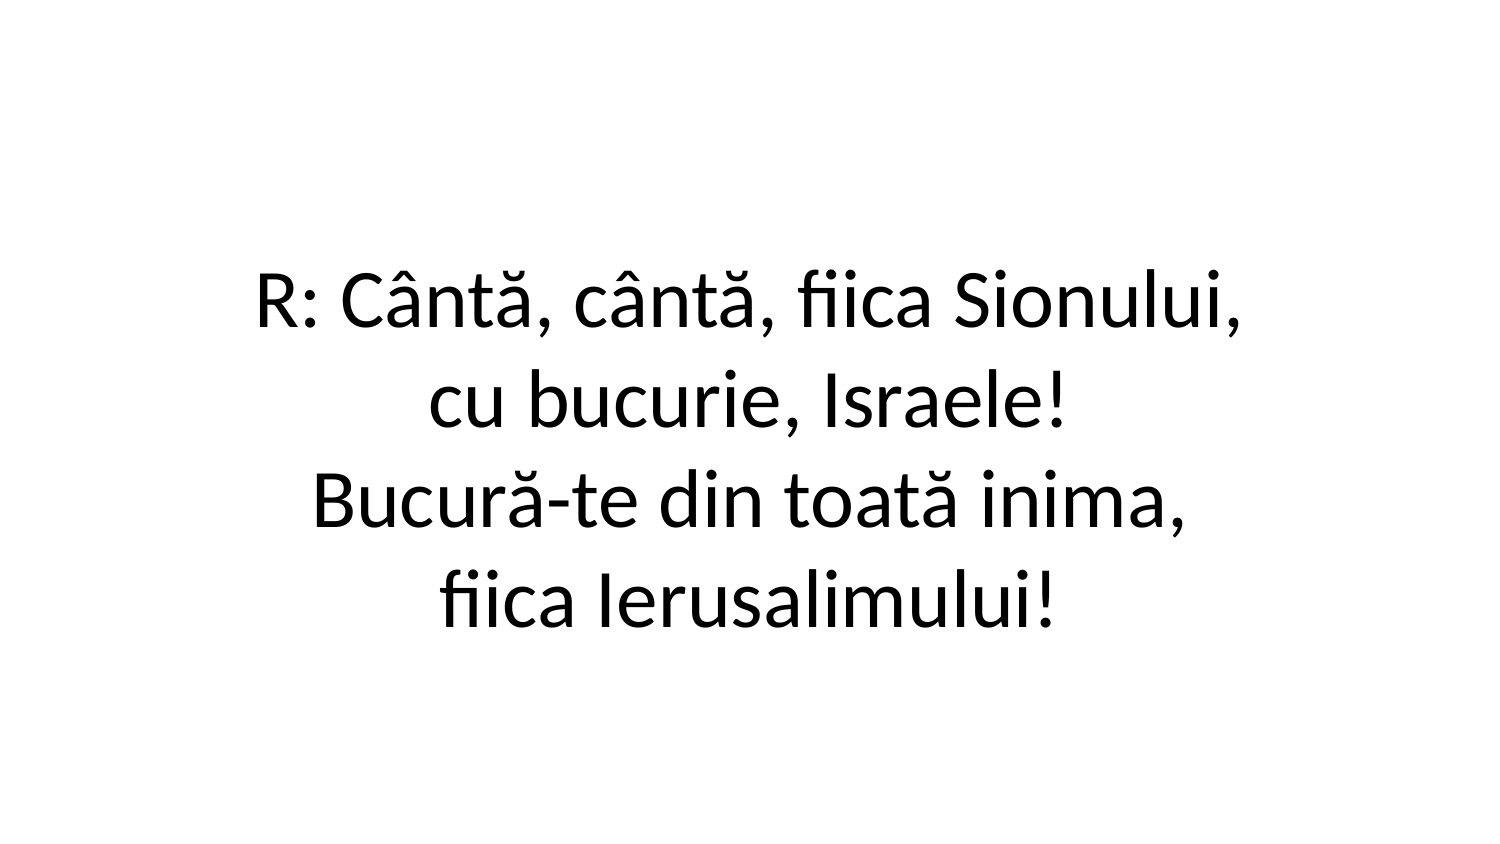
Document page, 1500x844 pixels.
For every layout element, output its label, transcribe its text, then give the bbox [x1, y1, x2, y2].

text_box R: Cântă, cântă, fiica Sionului, cu bucurie, Israele! Bucură-te din toată inima, fiica Ierusalimului! [239, 192, 1261, 652]
